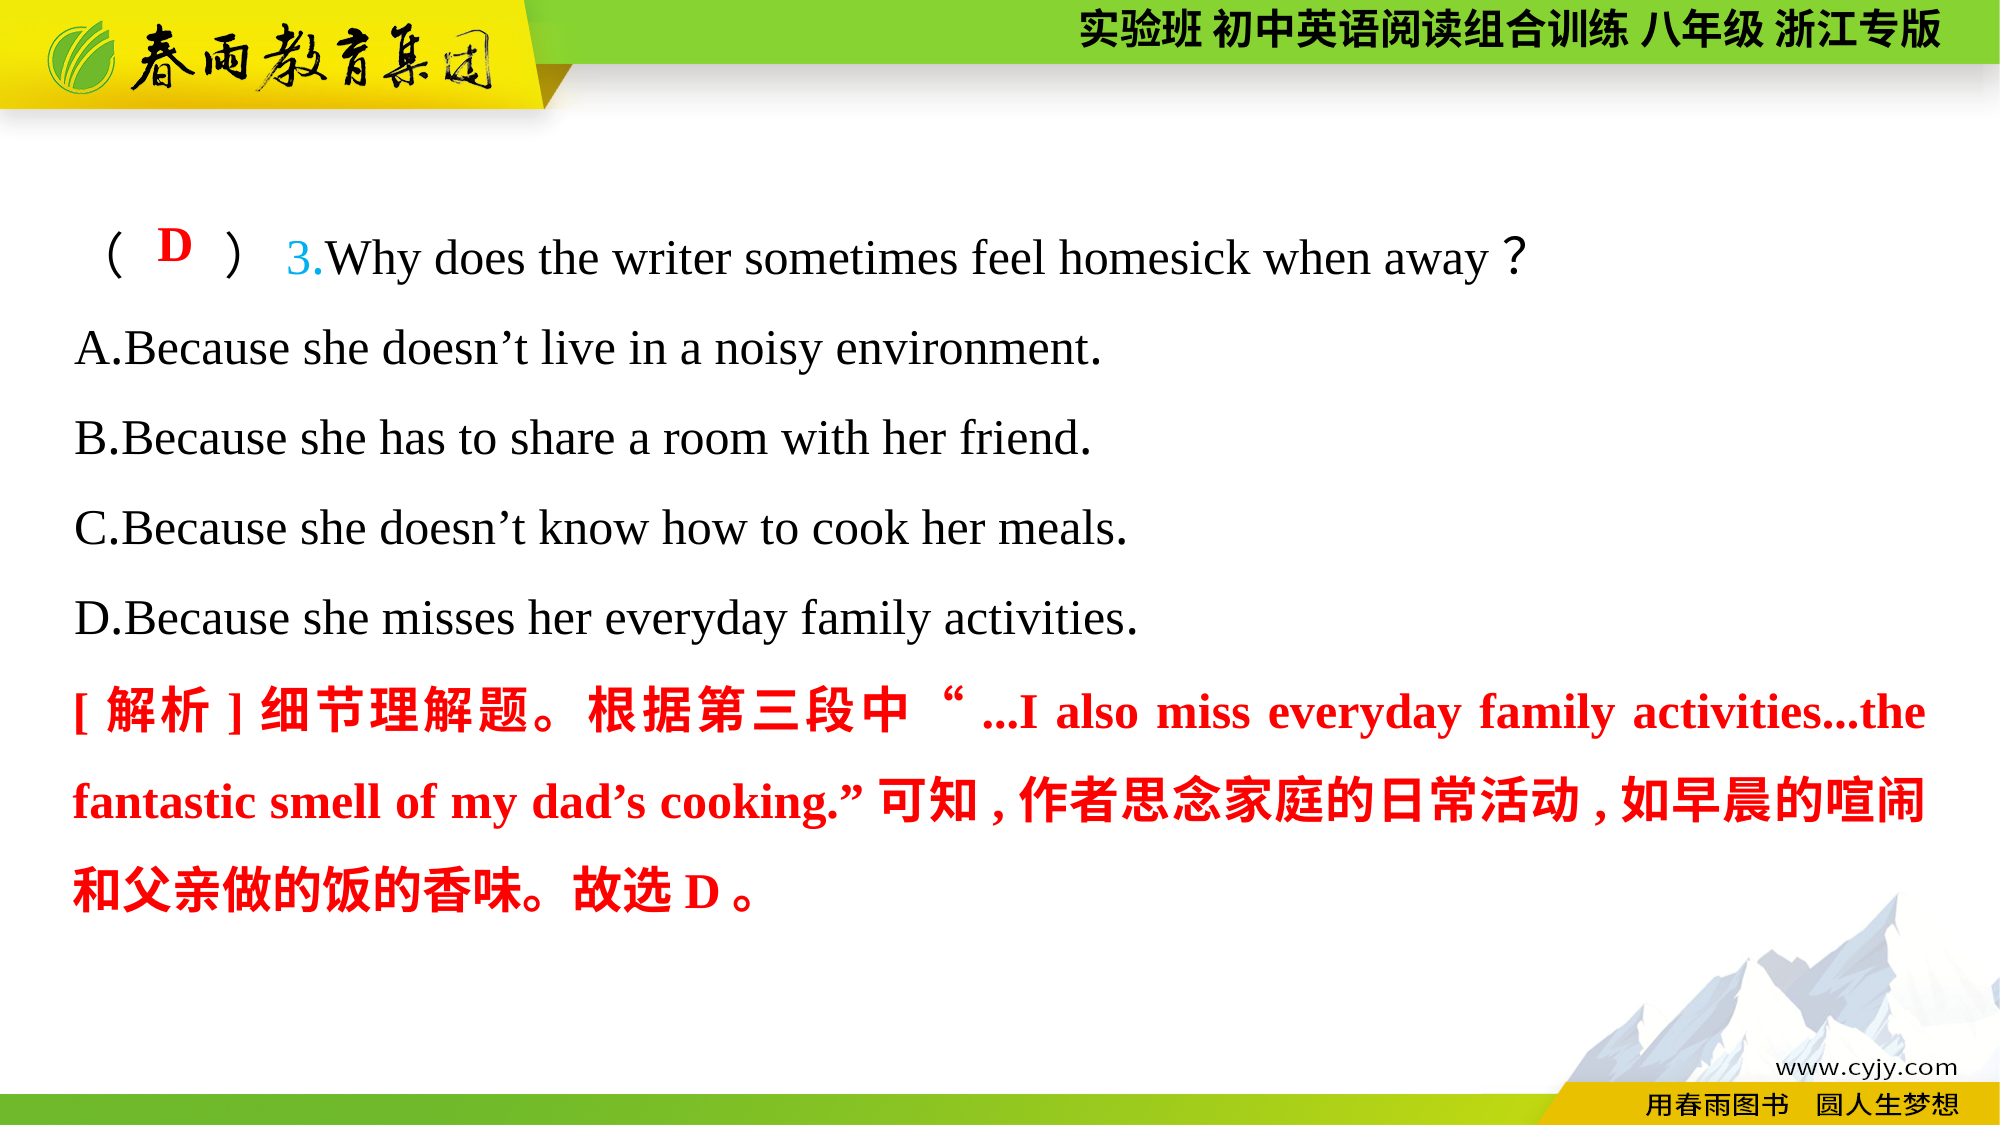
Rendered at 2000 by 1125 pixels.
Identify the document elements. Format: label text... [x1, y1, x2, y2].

picture [0, 0, 2000, 1125]
text_box [解析]细节理解题。根据第三段中“...I also miss everyday family activities...the fantastic smell of my dad’s cooking.”可知,作者思念家庭的日常活动,如早晨的喧闹和父亲做的饭的香味。故选D。 [57, 640, 1942, 926]
text_box D [142, 204, 209, 280]
list （ ）3.Why does the writer sometimes feel homesick when away？ A.Because she doesn’t live in a noisy environment. B.Because she has to share a room with her friend. C.Because she doesn’t know how to cook her meals. D.Because she misses her everyday family activities. [59, 186, 1944, 645]
